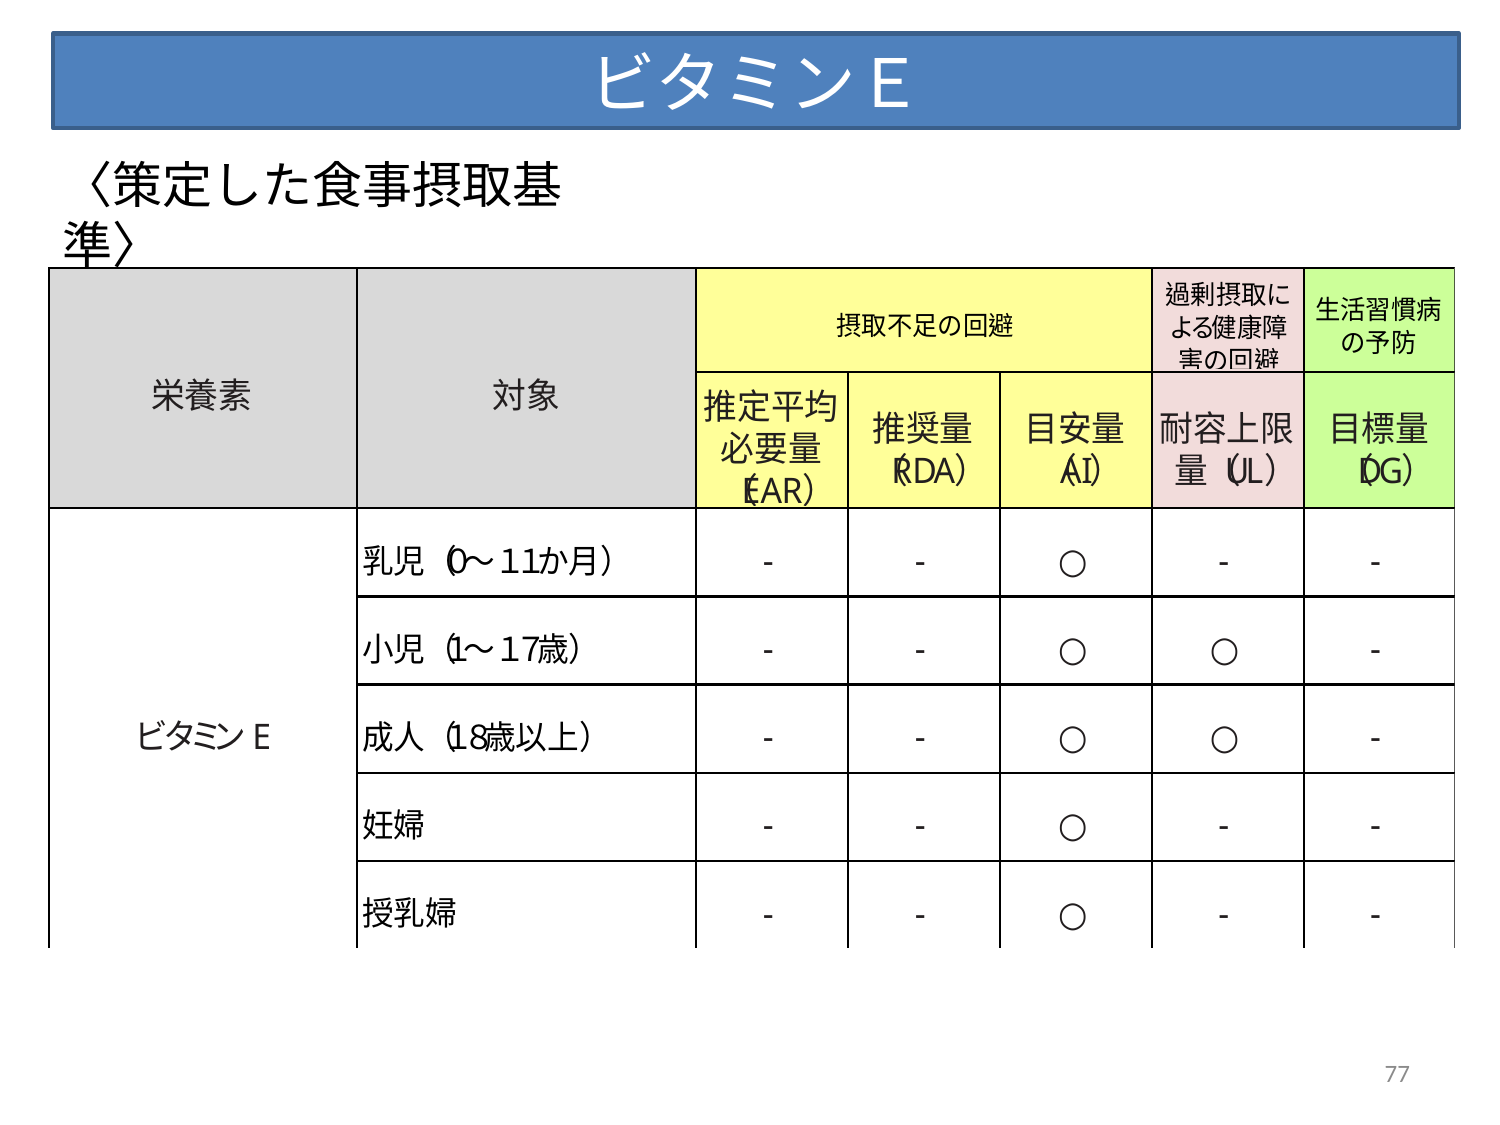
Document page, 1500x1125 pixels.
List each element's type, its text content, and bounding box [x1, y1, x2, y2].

text_box ビタミンＥ [51, 31, 1461, 130]
picture [47, 266, 1459, 953]
text_box 〈策定した食事摂取基準〉 [47, 146, 651, 266]
slide_number 77 [1074, 1042, 1425, 1103]
